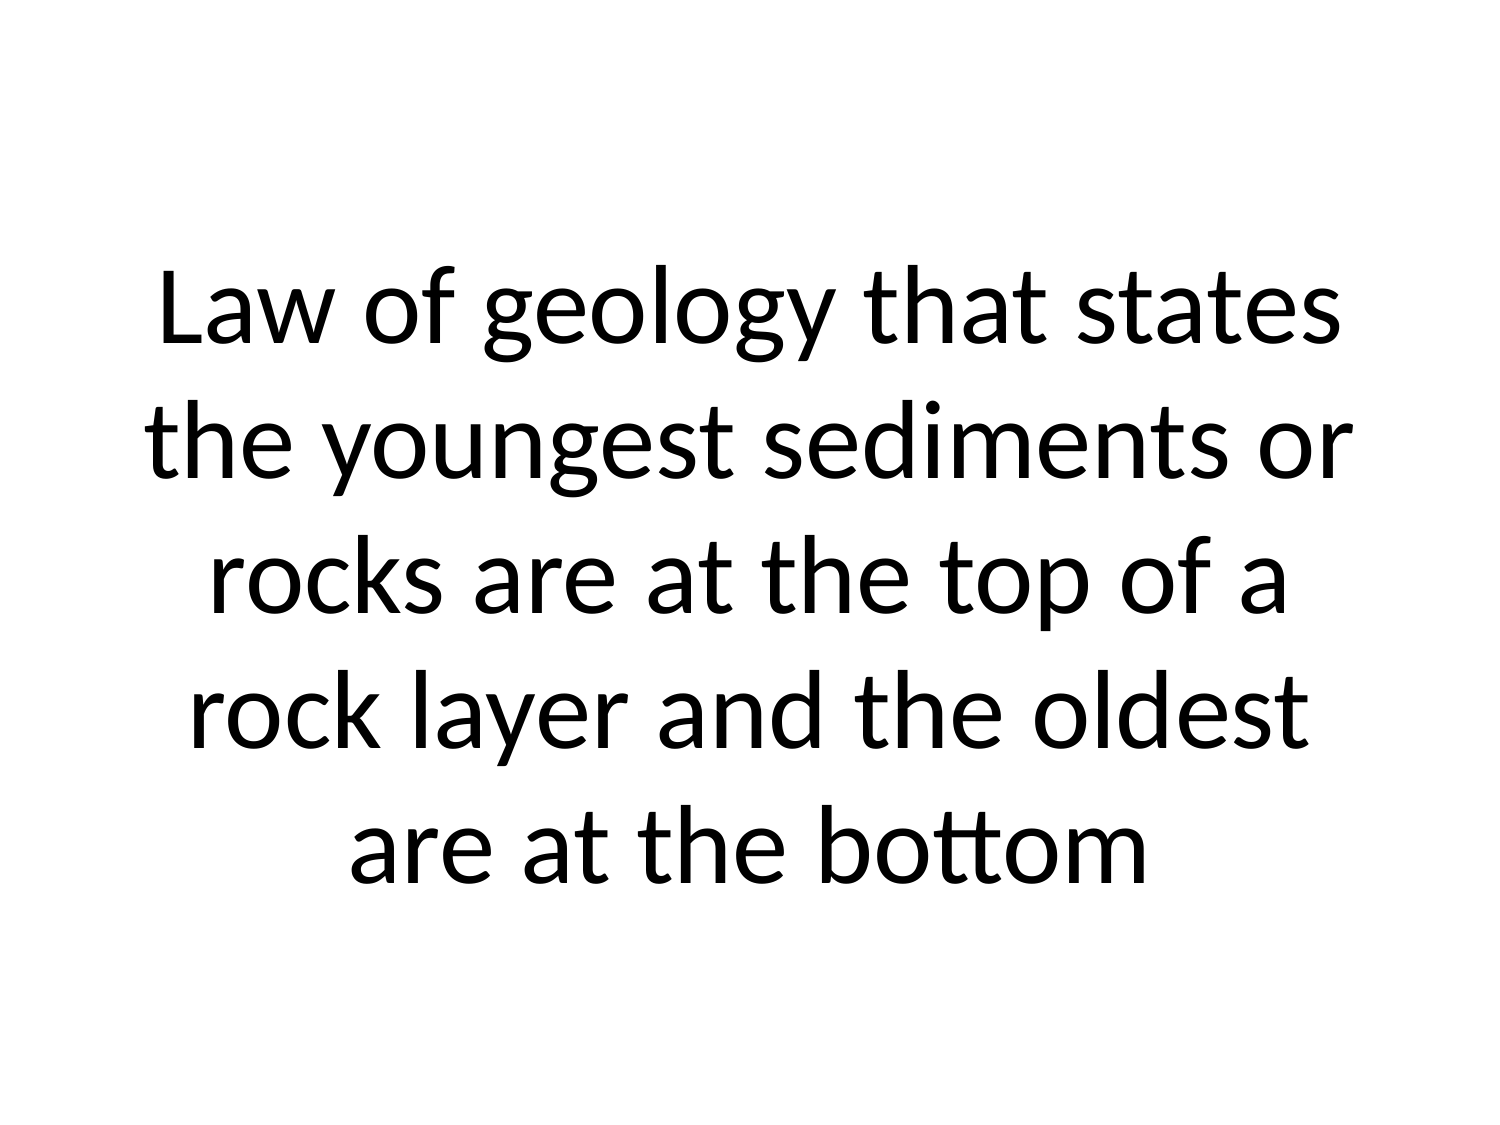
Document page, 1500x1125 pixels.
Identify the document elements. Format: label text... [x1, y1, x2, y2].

title Law of geology that states the youngest sediments or rocks are at the top of a rock layer and the oldest are at the bottom [112, 50, 1388, 1088]
